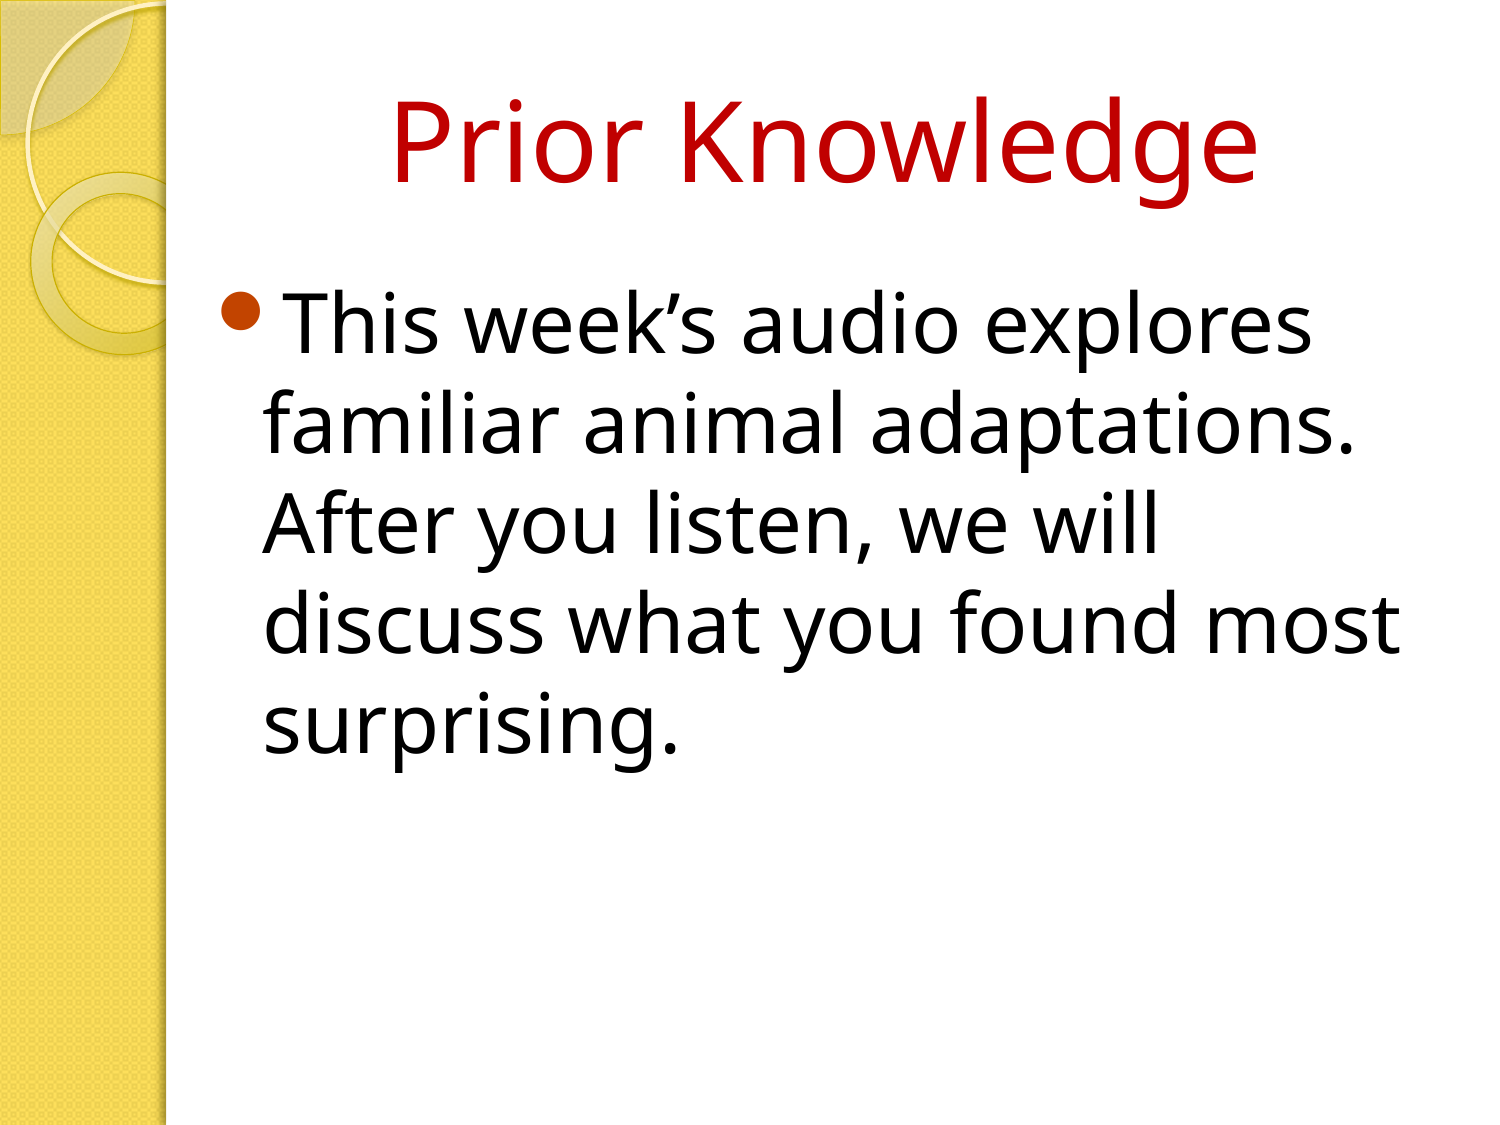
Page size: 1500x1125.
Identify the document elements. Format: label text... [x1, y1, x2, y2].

title Prior Knowledge [200, 37, 1450, 238]
list This week’s audio explores familiar animal adaptations. After you listen, we will discuss what you found most surprising. [187, 262, 1450, 963]
